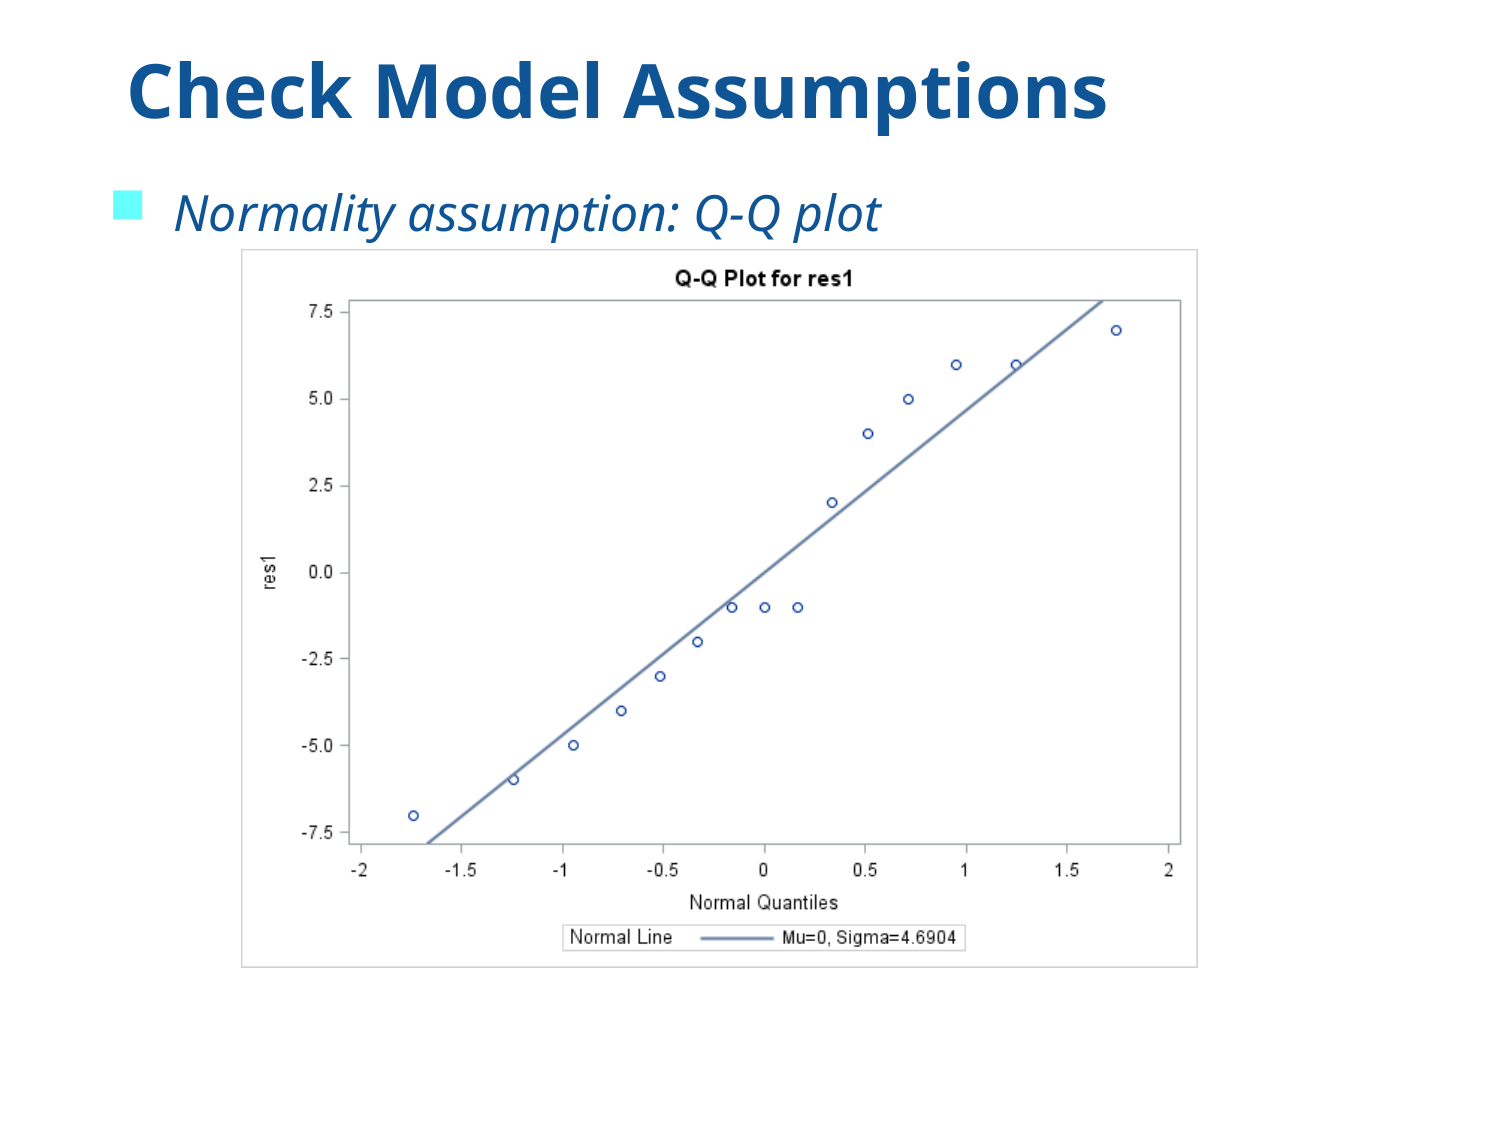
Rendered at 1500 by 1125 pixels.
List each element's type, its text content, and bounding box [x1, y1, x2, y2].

picture [241, 249, 1198, 968]
text_box Normality assumption: Q-Q plot [94, 174, 896, 249]
text_box Check Model Assumptions [112, 36, 1388, 196]
